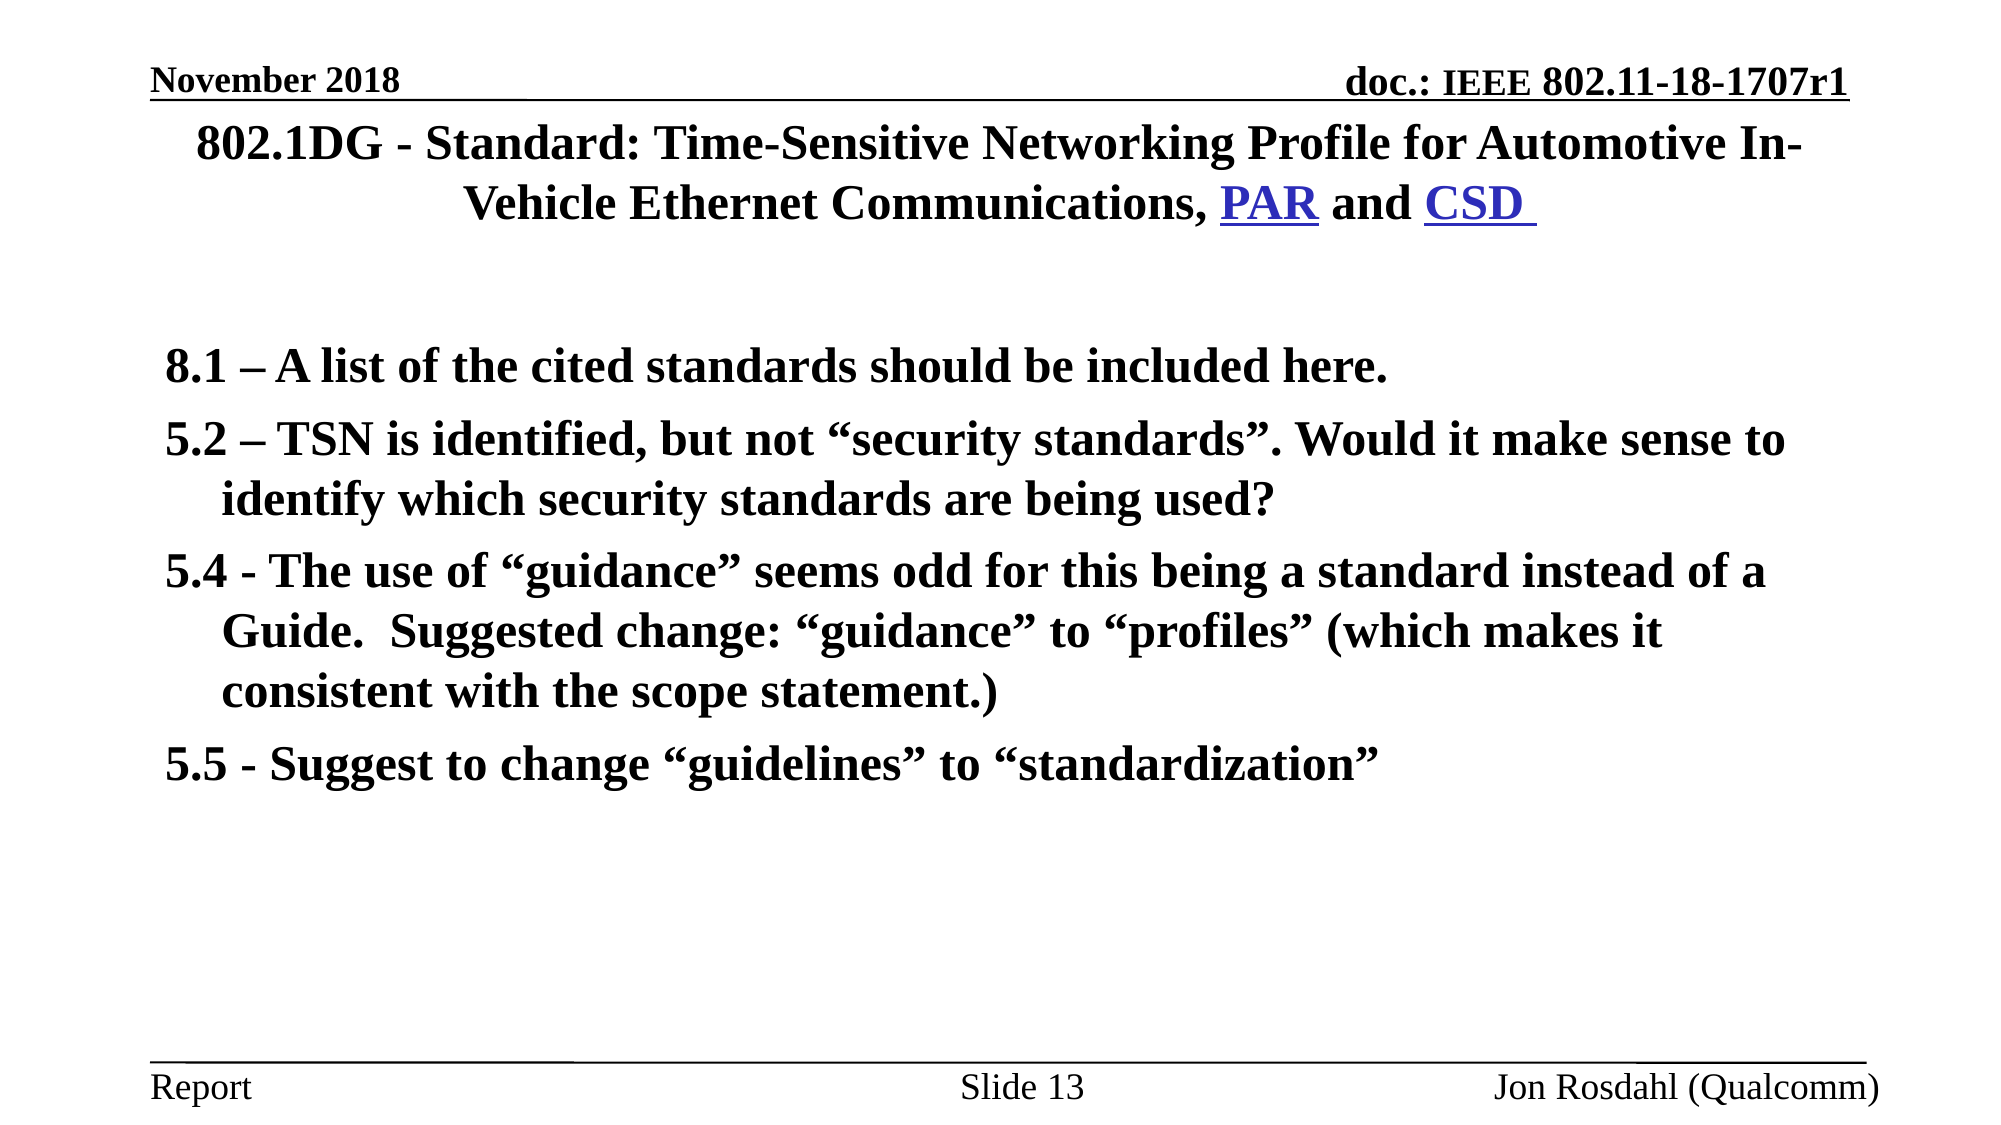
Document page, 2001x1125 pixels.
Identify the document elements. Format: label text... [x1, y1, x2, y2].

title 802.1DG - Standard: Time-Sensitive Networking Profile for Automotive In-Vehicle Ethernet Communications, PAR and CSD [149, 112, 1850, 288]
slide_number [149, 49, 431, 100]
list 8.1 – A list of the cited standards should be included here. 5.2 – TSN is identified, but not “security standards”. Would it make sense to identify which security standards are being used? 5.4 - The use of “guidance” seems odd for this being a standard instead of a Guide. Suggested change: “guidance” to “profiles” (which makes it consistent with the scope statement.) 5.5 - Suggest to change “guidelines” to “standardization” [149, 324, 1850, 1000]
slide_number Slide 13 [950, 1061, 1095, 1125]
footer Jon Rosdahl (Qualcomm) [1436, 1061, 1881, 1108]
